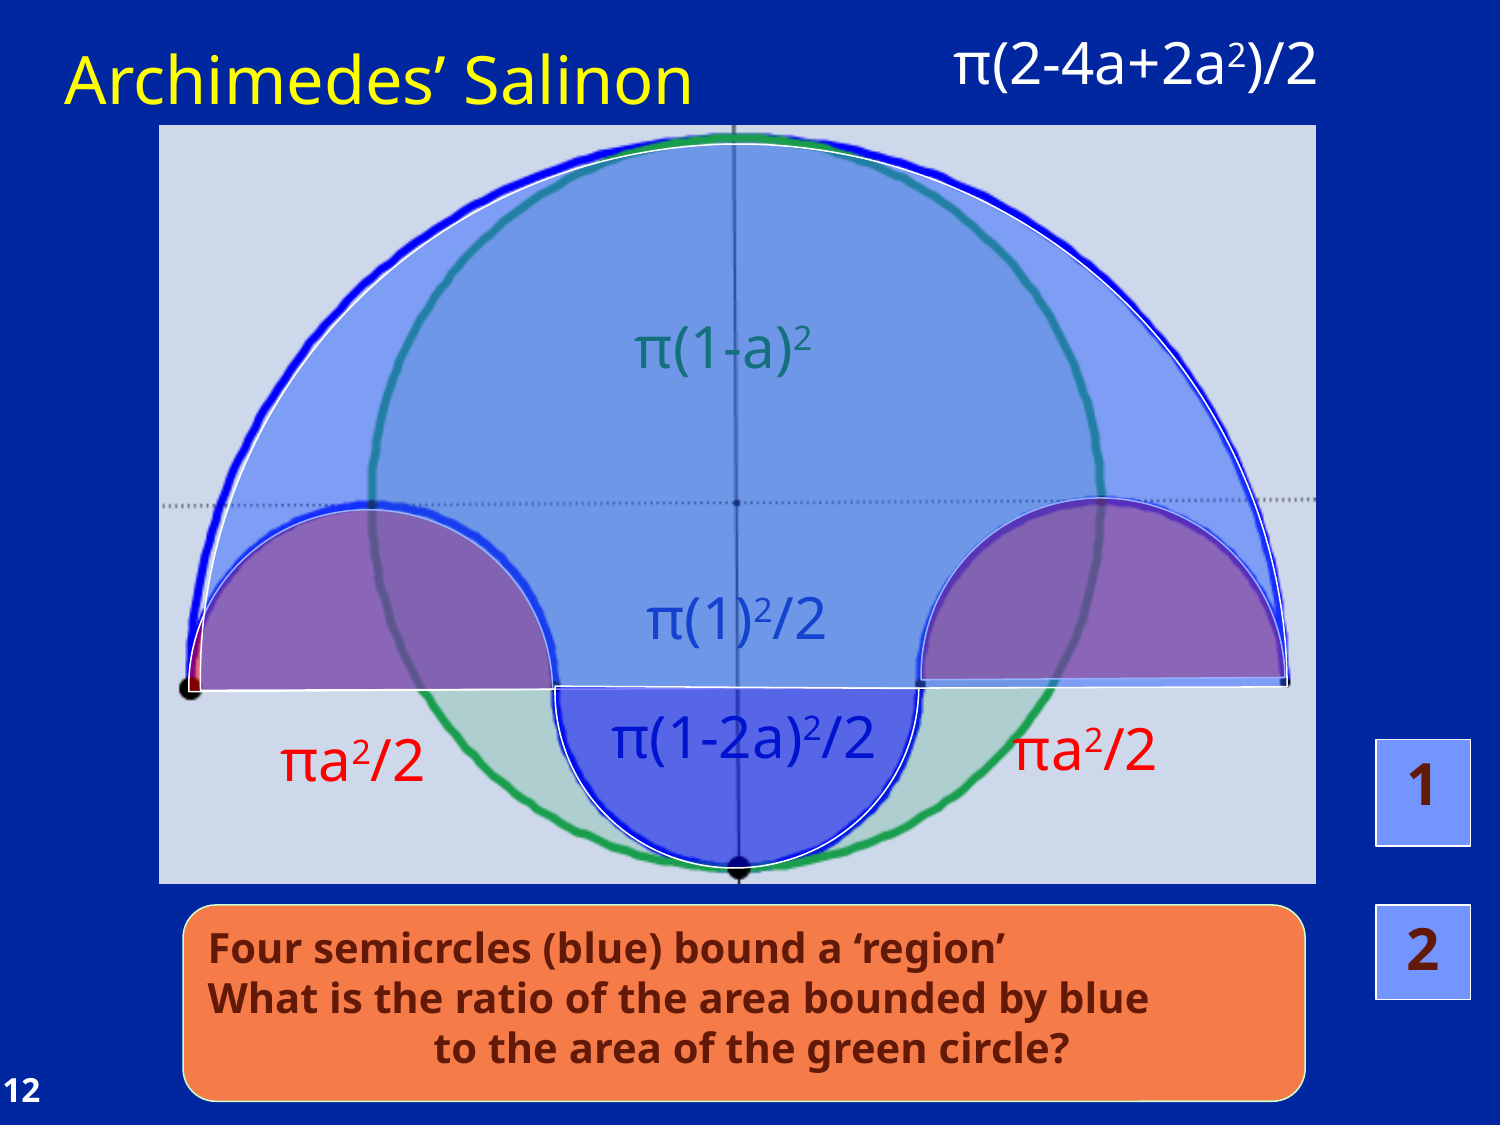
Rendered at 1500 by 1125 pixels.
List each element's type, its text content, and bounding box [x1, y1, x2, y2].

title Archimedes’ Salinon [49, 24, 1326, 126]
text_box 1 [1376, 739, 1471, 847]
text_box 2 [1376, 904, 1471, 1000]
picture [159, 125, 1316, 885]
text_box π(2-4a+2a2)/2 [939, 19, 1400, 104]
text_box Four semicrcles (blue) bound a ‘region’ What is the ratio of the area bounded by blue to the area of the green circle? [183, 904, 1306, 1102]
